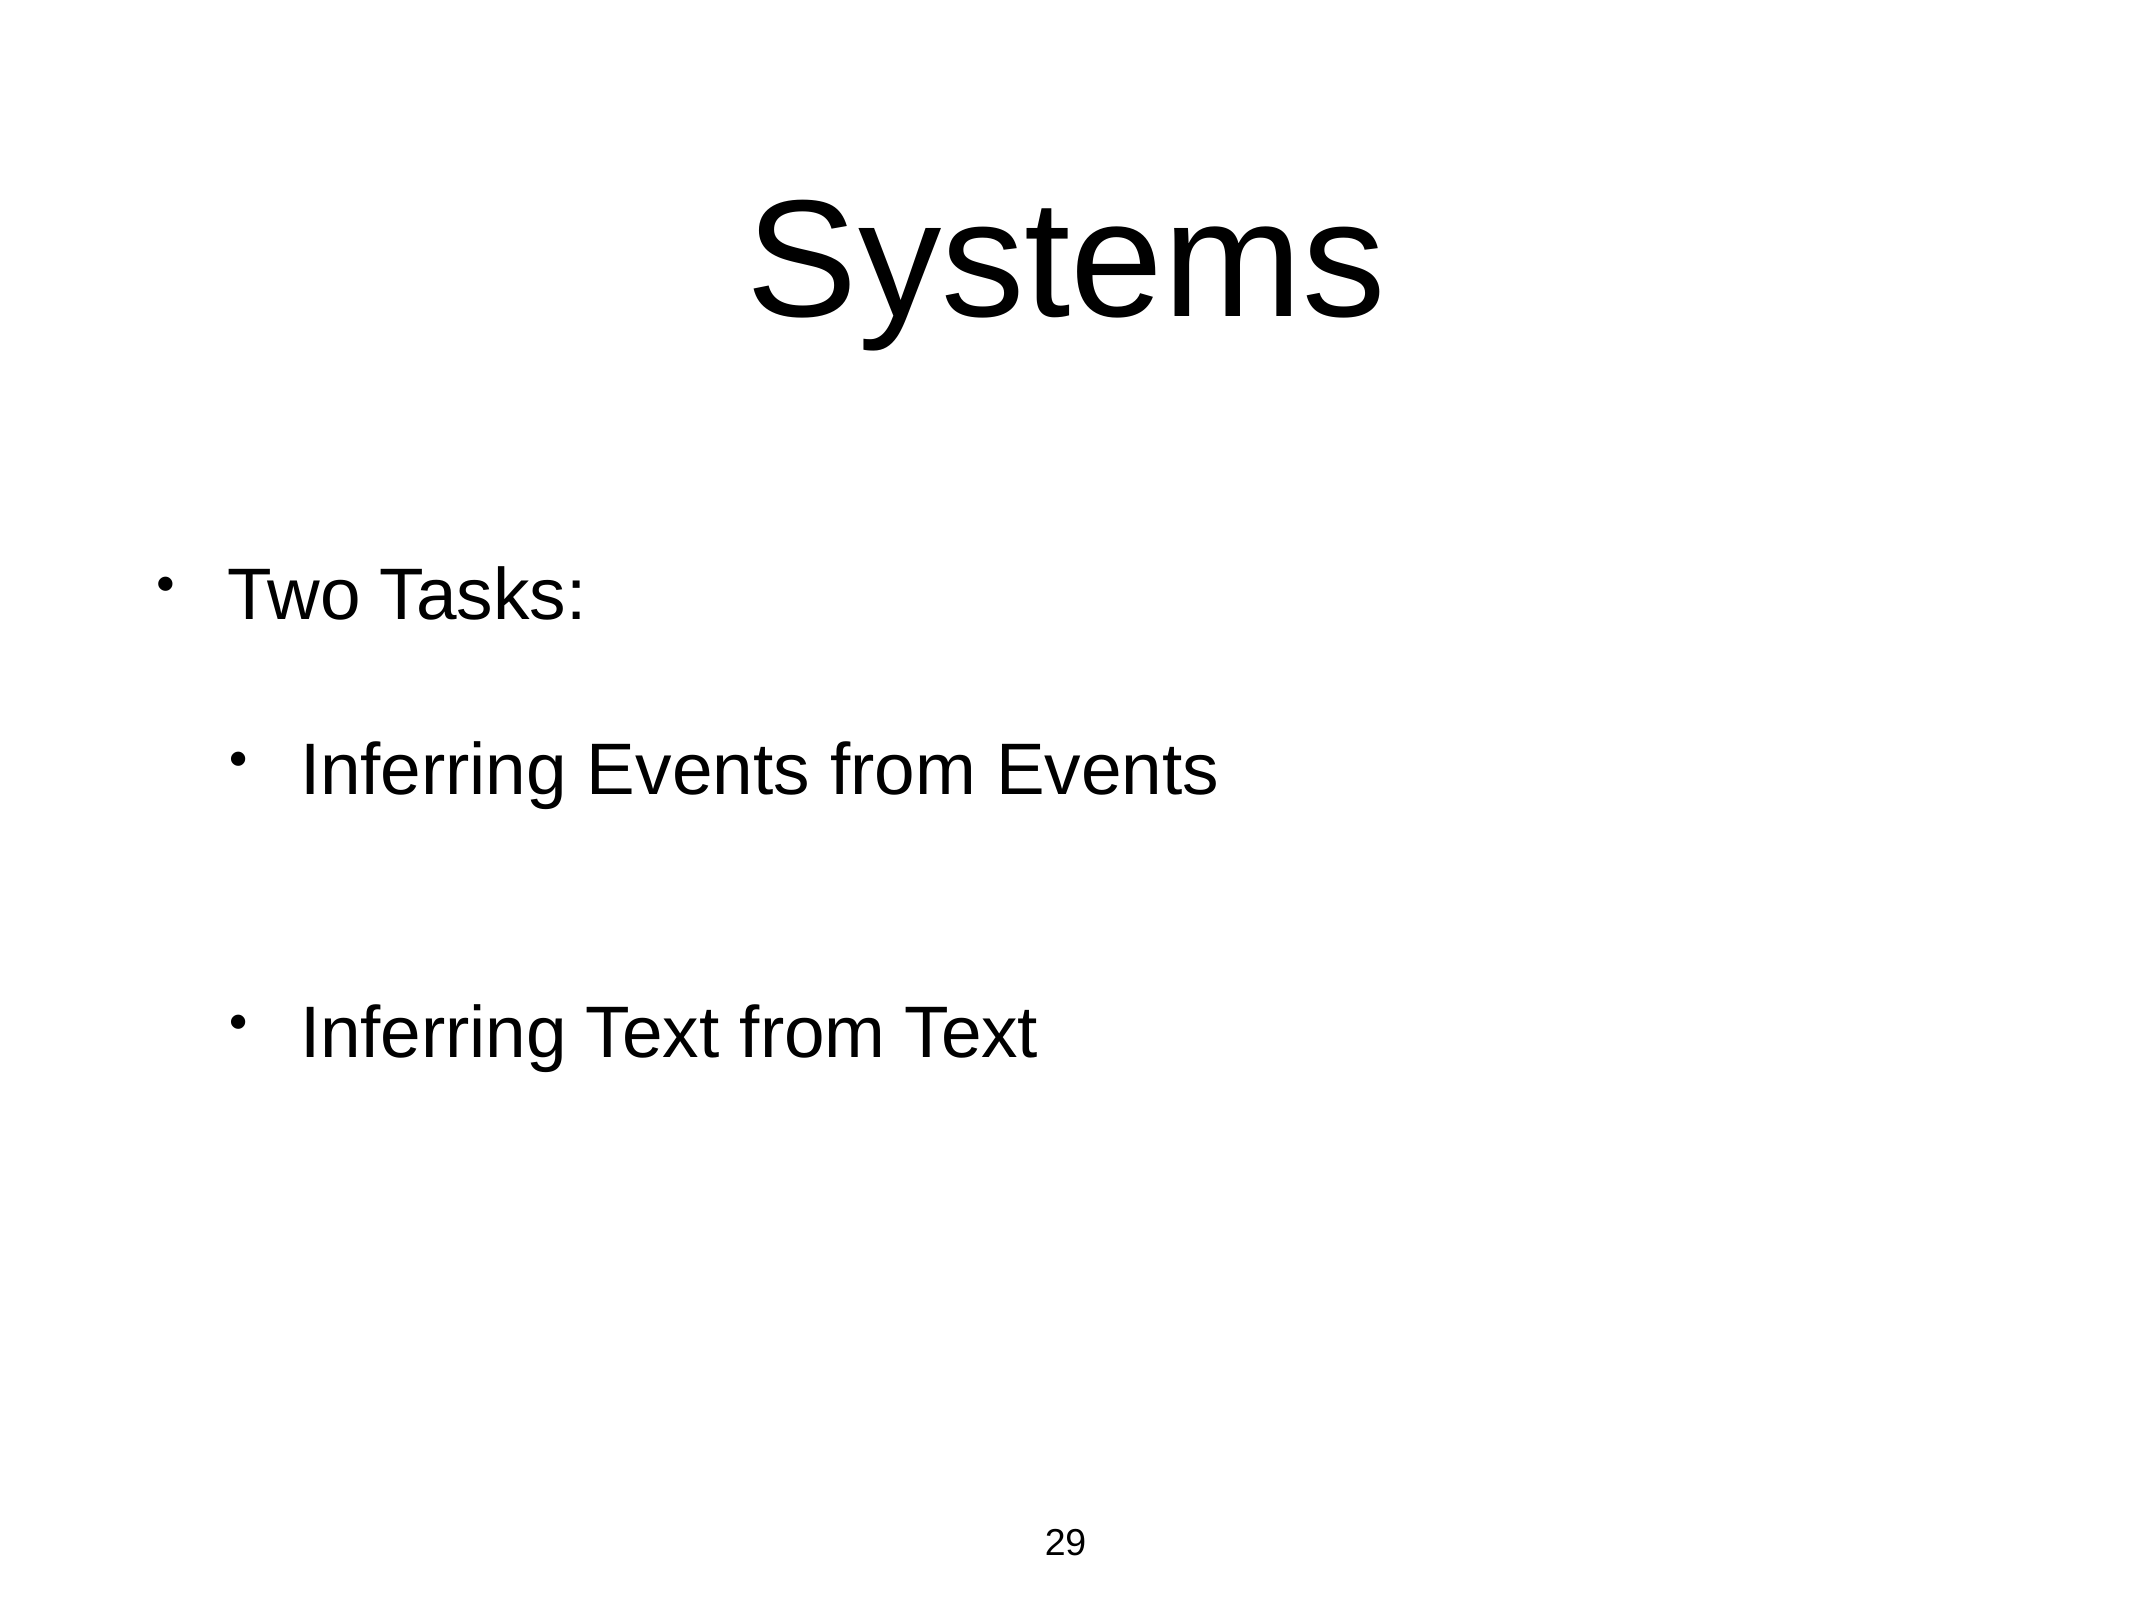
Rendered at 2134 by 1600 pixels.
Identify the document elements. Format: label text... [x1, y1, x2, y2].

list Two Tasks: Inferring Events from Events Inferring Text from Text [155, 424, 1978, 1457]
title Systems [155, 72, 1978, 424]
slide_number 29 [1041, 1517, 1090, 1564]
